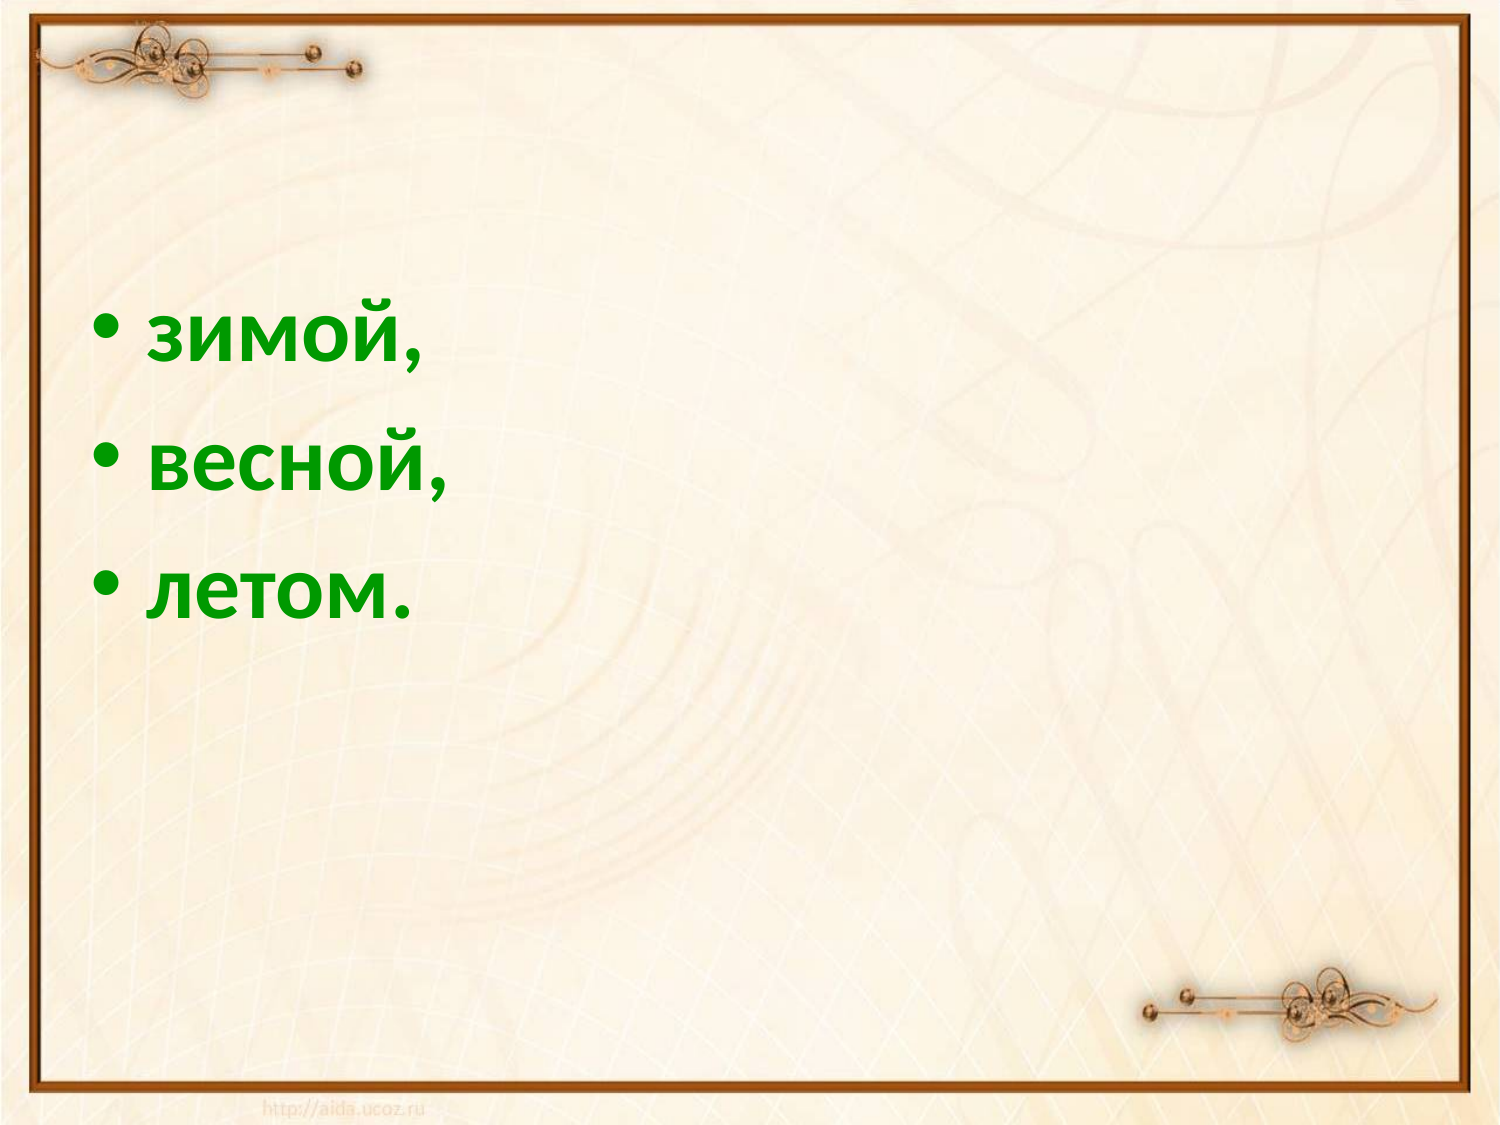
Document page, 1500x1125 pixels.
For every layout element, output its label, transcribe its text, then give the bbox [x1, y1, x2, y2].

list зимой, весной, летом. [75, 262, 1425, 1005]
picture [0, 0, 1500, 1125]
